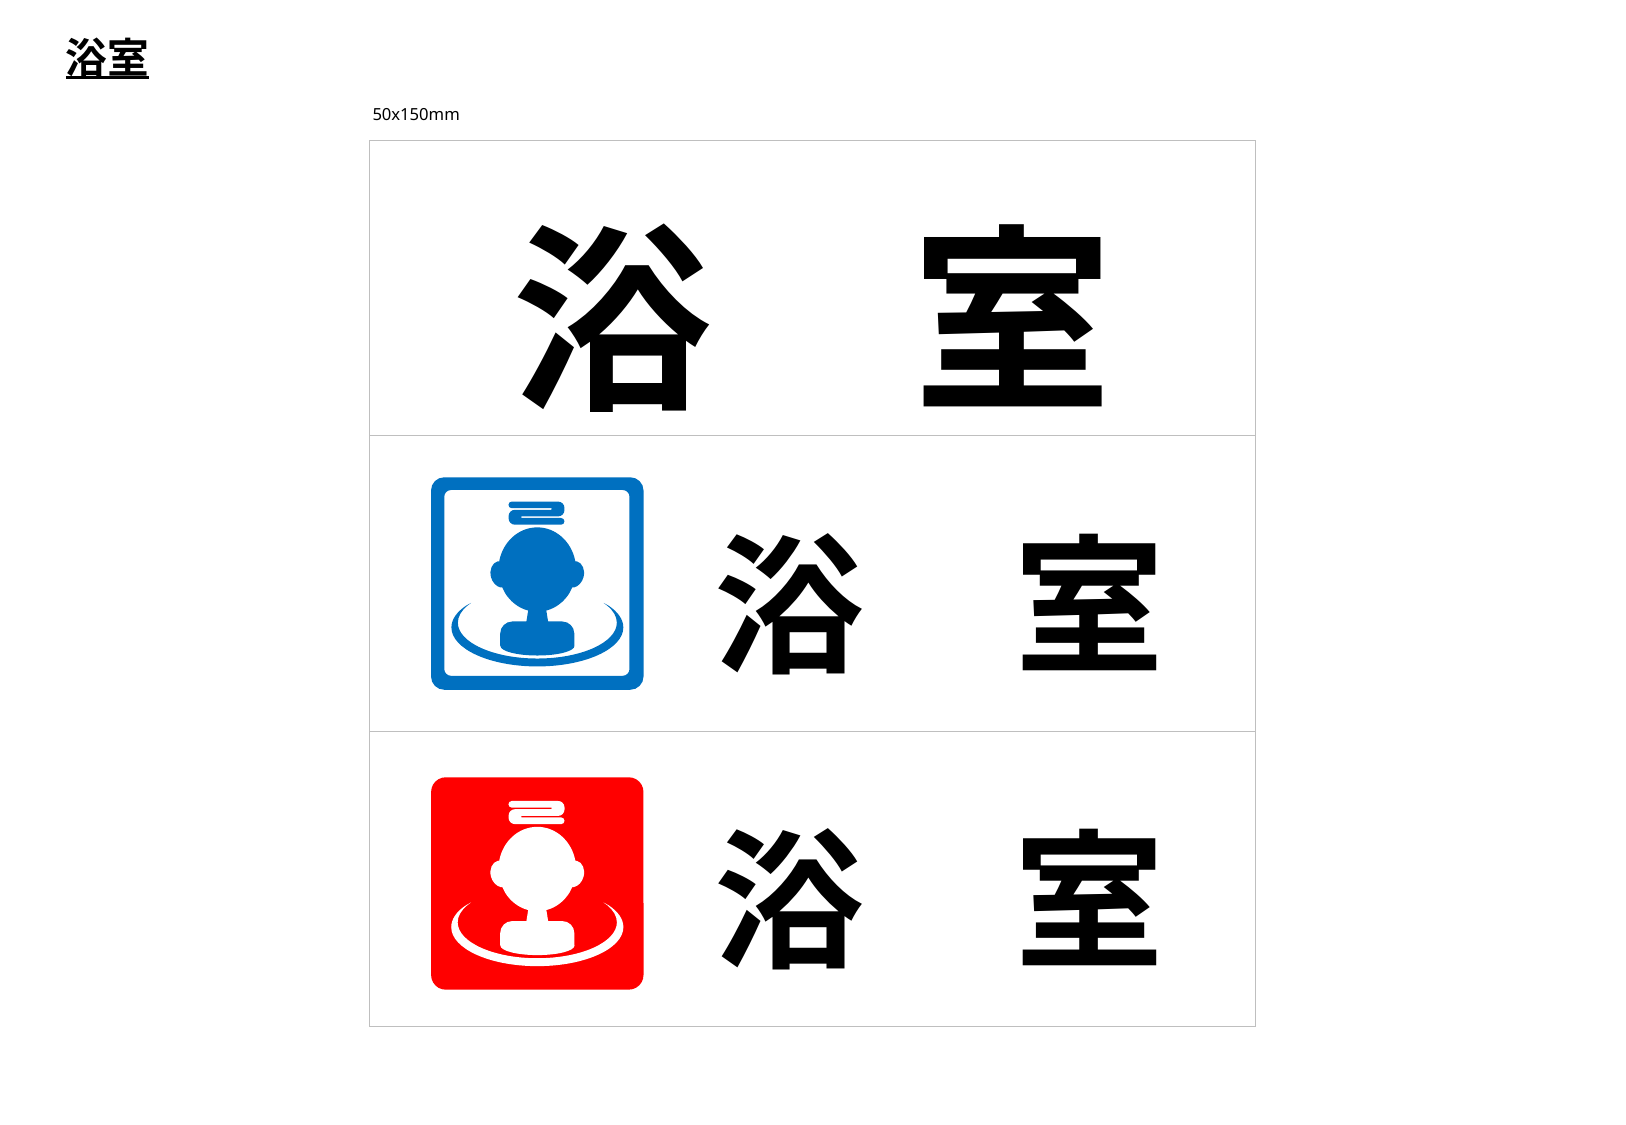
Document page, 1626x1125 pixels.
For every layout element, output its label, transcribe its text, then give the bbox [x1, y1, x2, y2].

text_box 浴 室 [497, 186, 1128, 435]
text_box [368, 435, 1256, 730]
text_box 50x150mm [372, 103, 461, 125]
text_box 浴 室 [699, 799, 1180, 995]
text_box 浴室 [51, 24, 165, 89]
text_box 浴 室 [699, 504, 1180, 699]
text_box [368, 139, 1256, 435]
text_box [431, 777, 644, 990]
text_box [431, 477, 644, 690]
text_box [368, 730, 1256, 1027]
